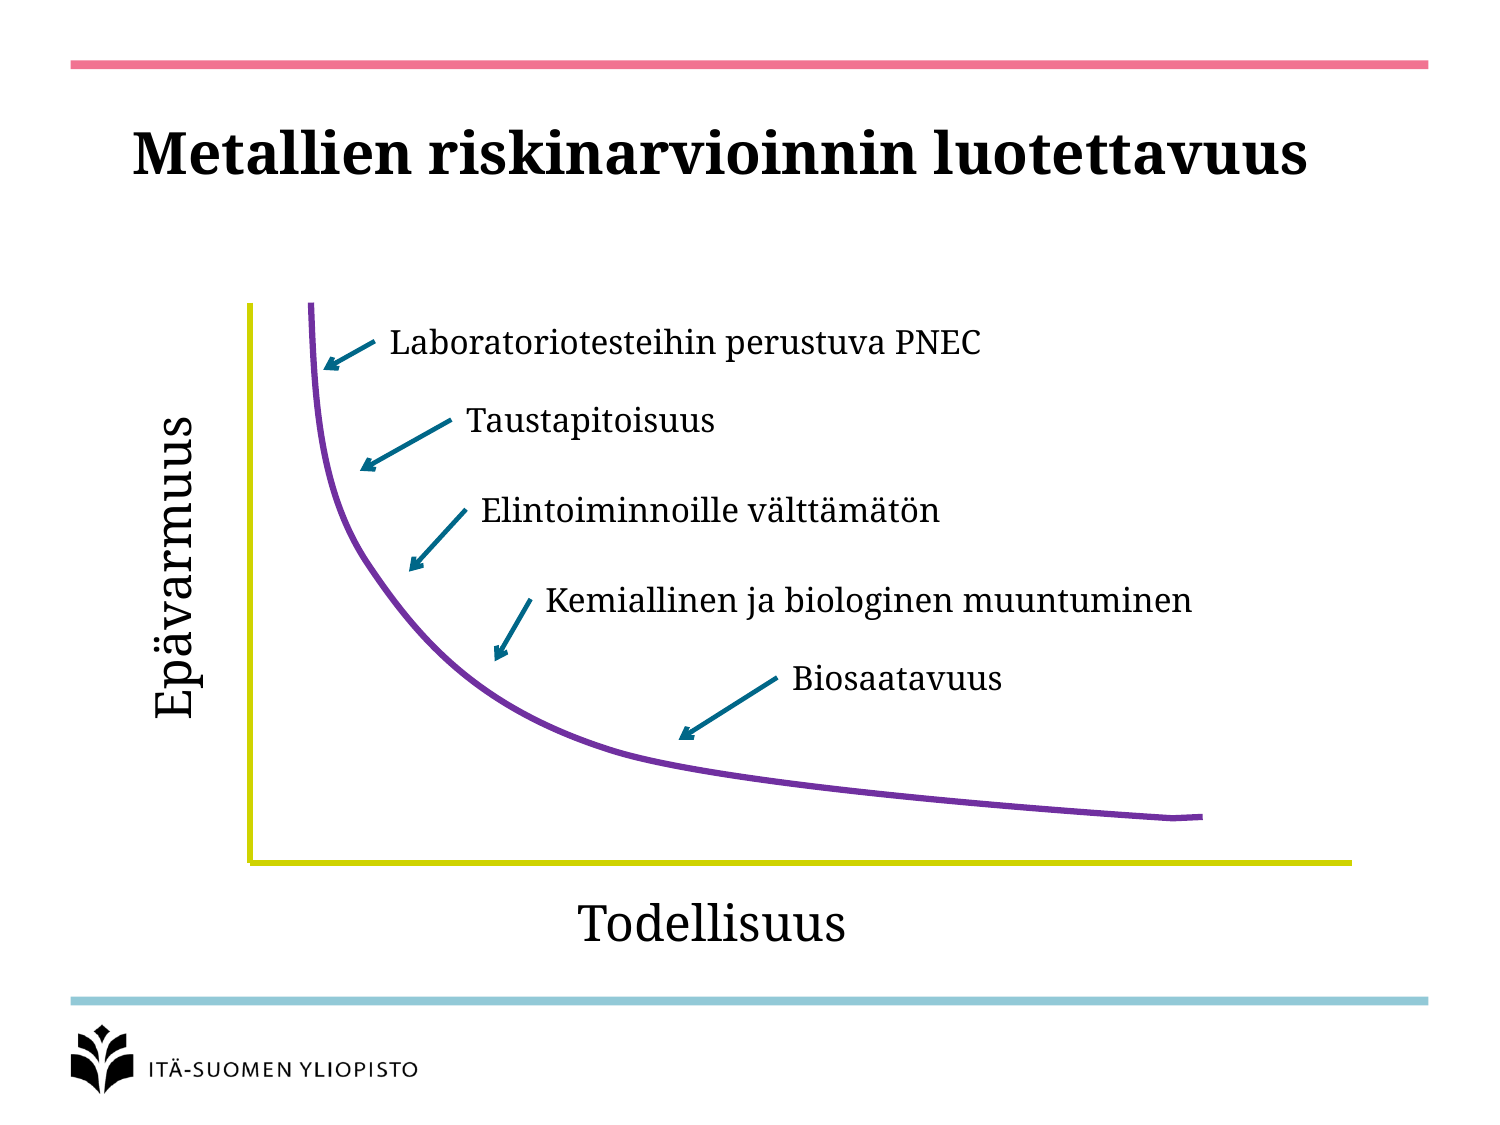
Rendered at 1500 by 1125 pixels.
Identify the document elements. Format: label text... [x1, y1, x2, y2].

text_box Metallien riskinarvioinnin luotettavuus [117, 107, 1430, 274]
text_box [133, 302, 1353, 954]
picture [70, 1024, 422, 1094]
